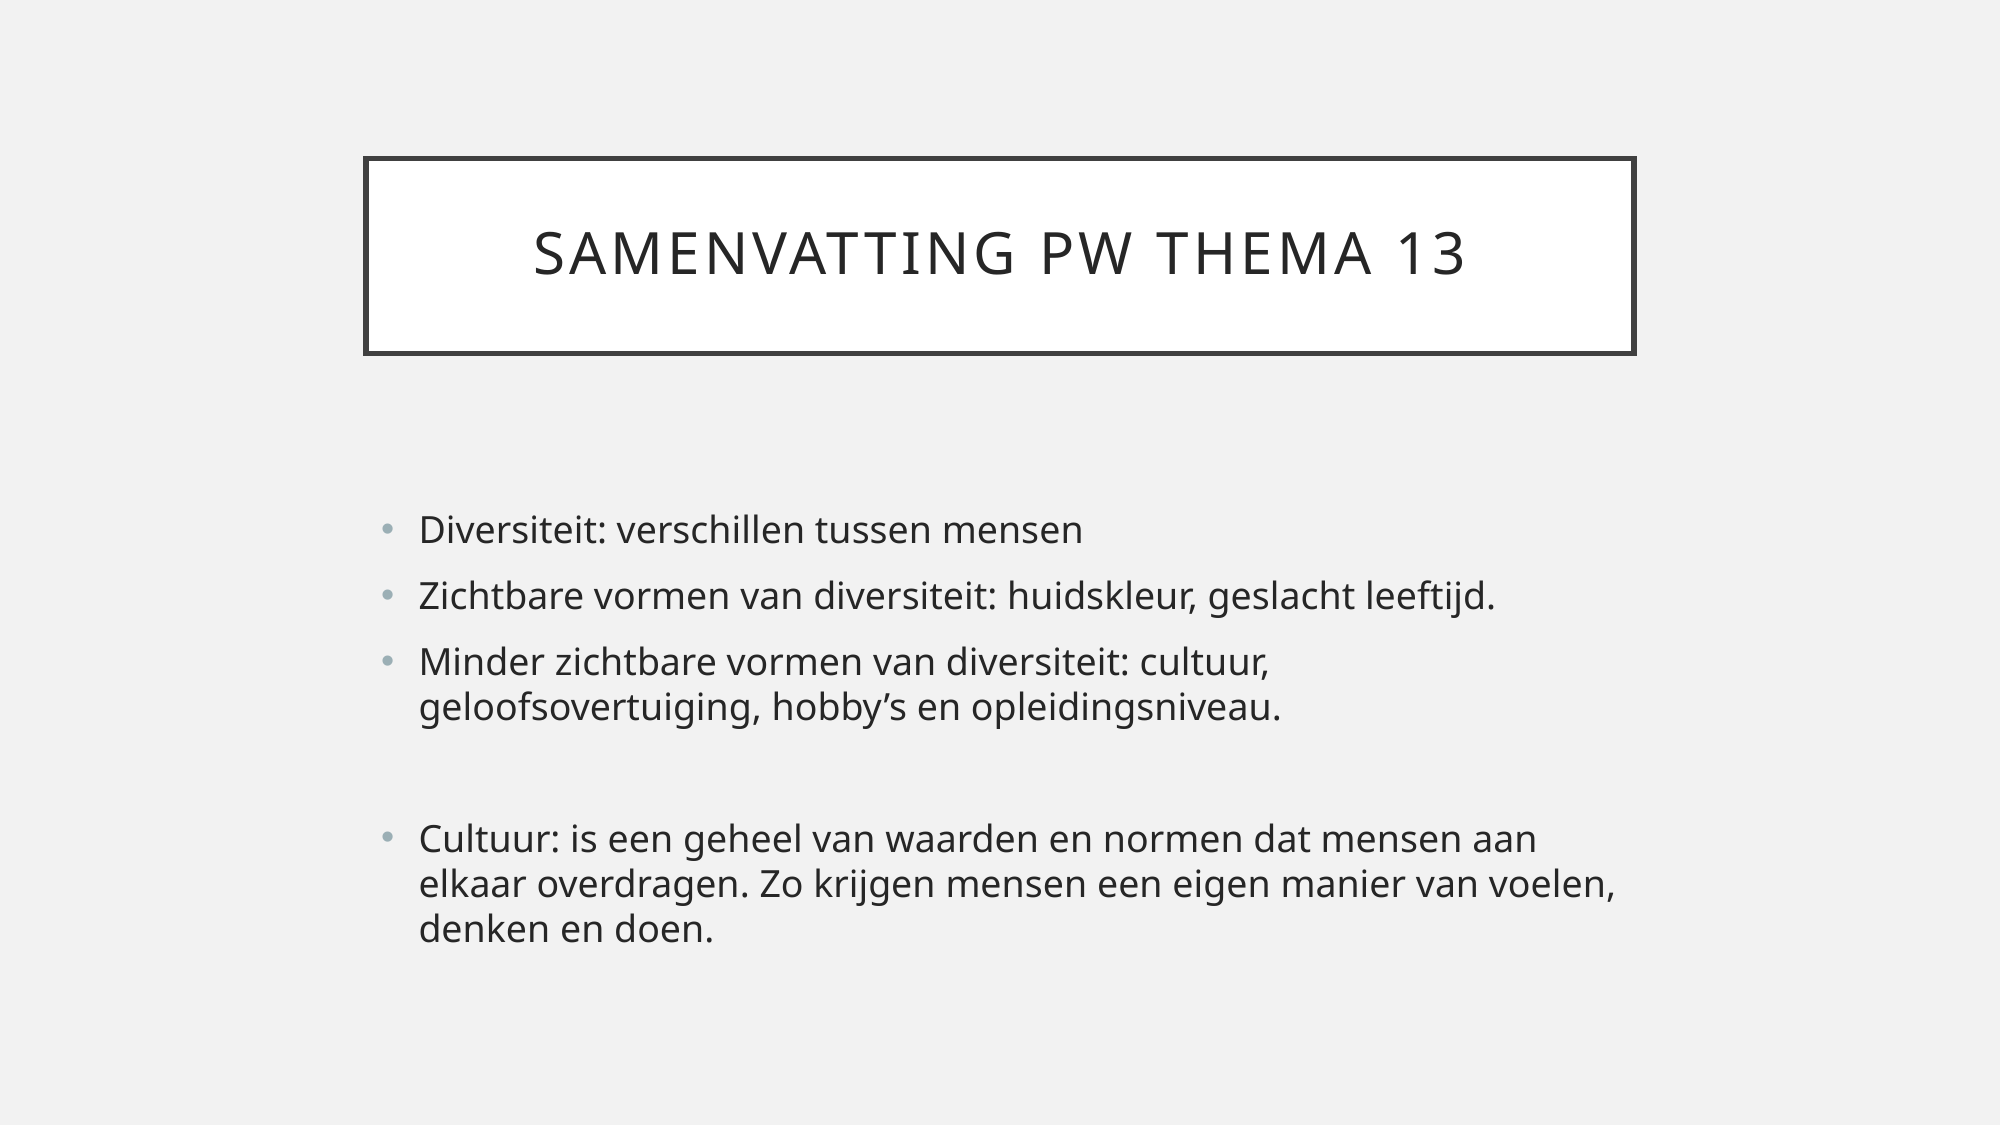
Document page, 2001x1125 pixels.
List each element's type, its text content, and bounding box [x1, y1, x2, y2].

list Diversiteit: verschillen tussen mensen Zichtbare vormen van diversiteit: huidskleur, geslacht leeftijd. Minder zichtbare vormen van diversiteit: cultuur, geloofsovertuiging, hobby’s en opleidingsniveau. Cultuur: is een geheel van waarden en normen dat mensen aan elkaar overdragen. Zo krijgen mensen een eigen manier van voelen, denken en doen. [366, 432, 1634, 942]
title Samenvatting pw thema 13 [363, 156, 1637, 356]
